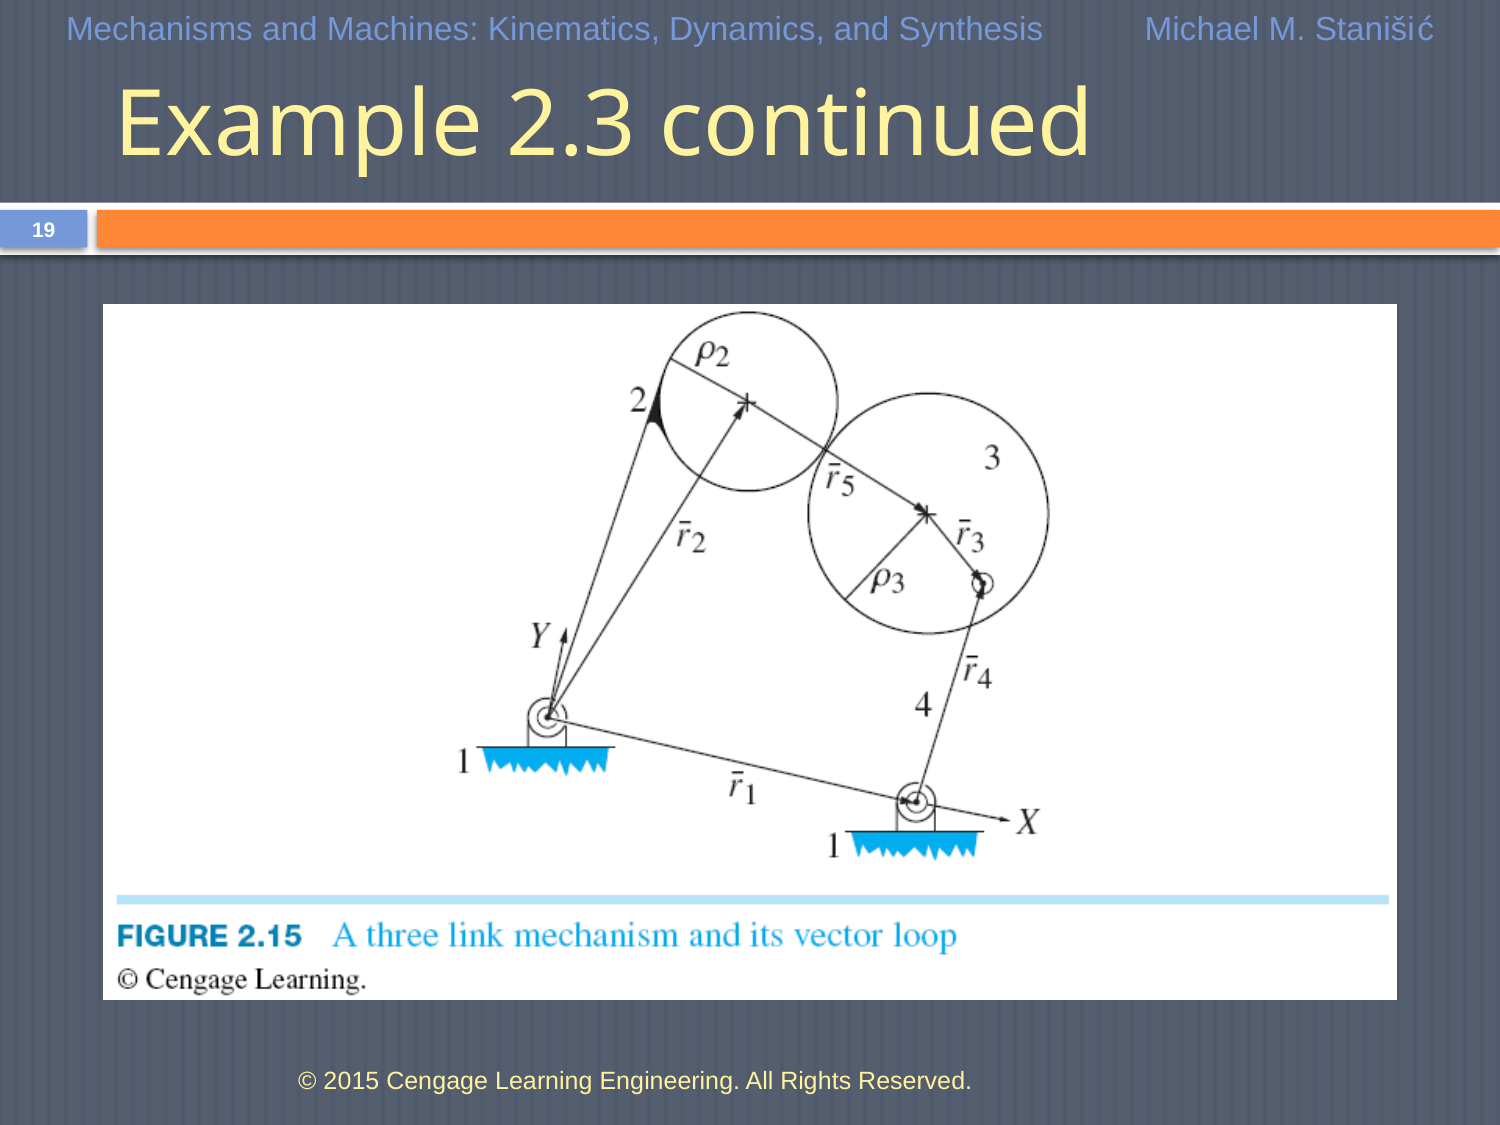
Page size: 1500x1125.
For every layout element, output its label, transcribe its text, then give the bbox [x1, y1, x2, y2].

footer © 2015 Cengage Learning Engineering. All Rights Reserved. [106, 1050, 996, 1110]
picture [102, 304, 1398, 1001]
slide_number 19 [0, 208, 88, 249]
text_box Mechanisms and Machines: Kinematics, Dynamics, and Synthesis Michael M. Stanišić [0, 0, 1500, 55]
title Example 2.3 continued [99, 55, 1438, 201]
